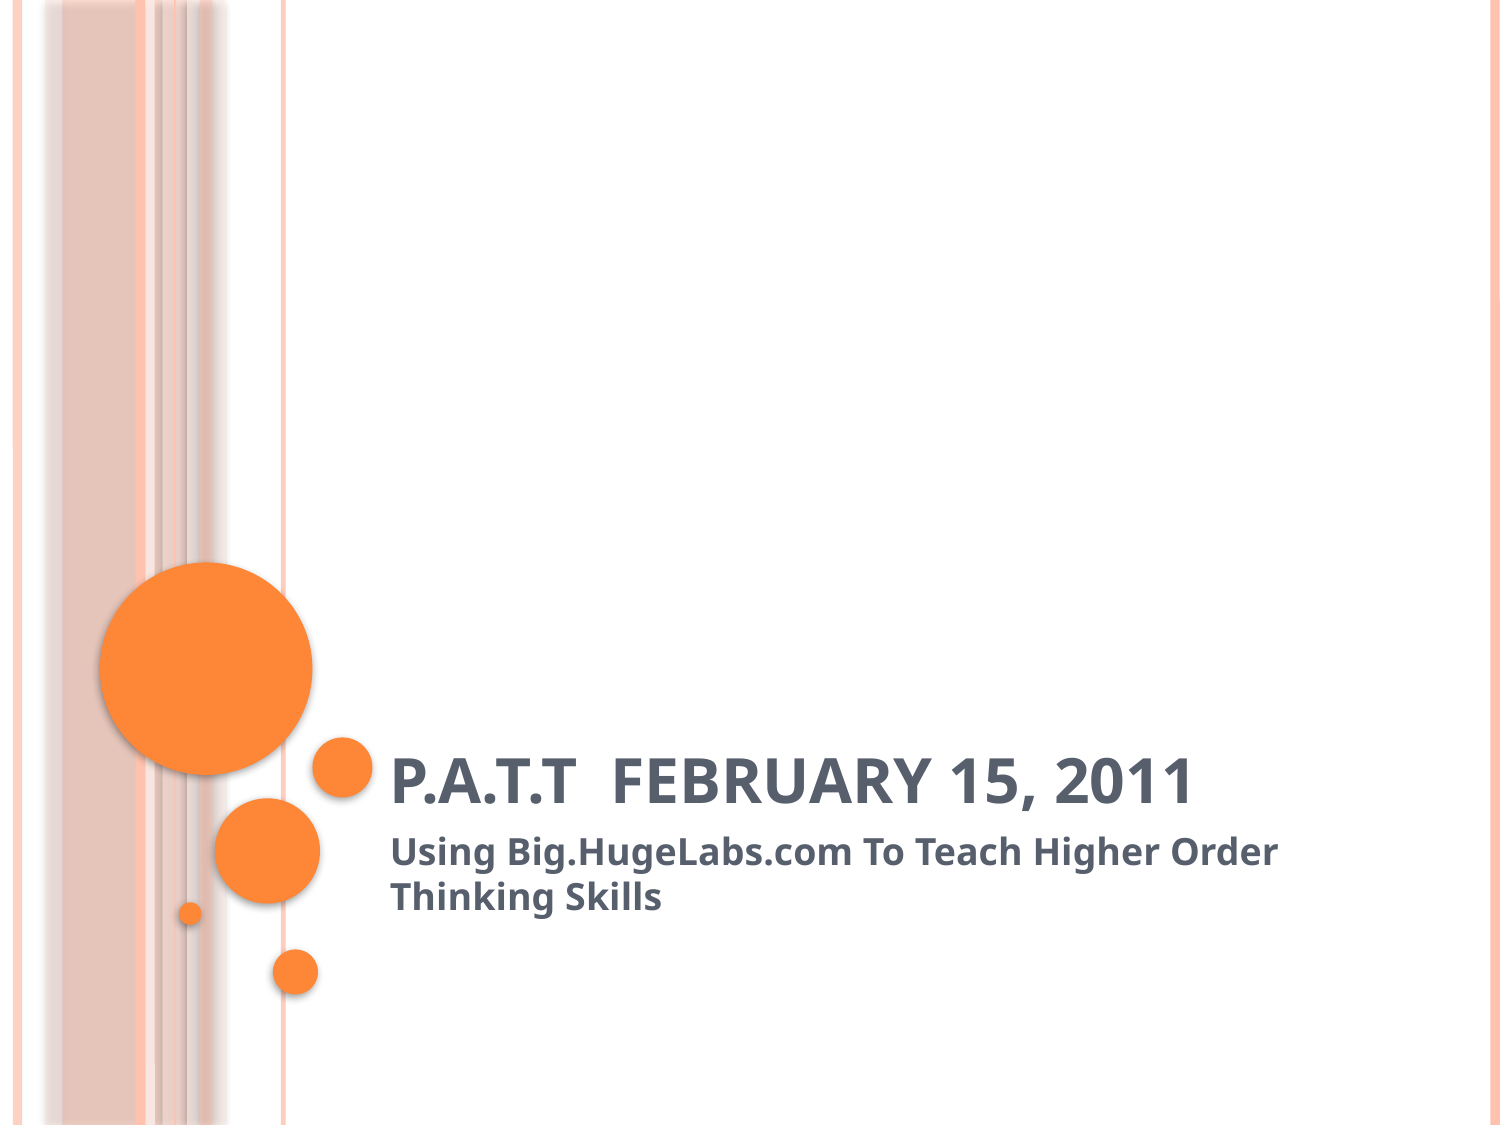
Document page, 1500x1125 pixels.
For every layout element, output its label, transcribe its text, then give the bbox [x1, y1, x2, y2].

subtitle Using Big.HugeLabs.com To Teach Higher Order Thinking Skills [375, 820, 1388, 1046]
title p.a.t.t February 15, 2011 [375, 512, 1388, 820]
